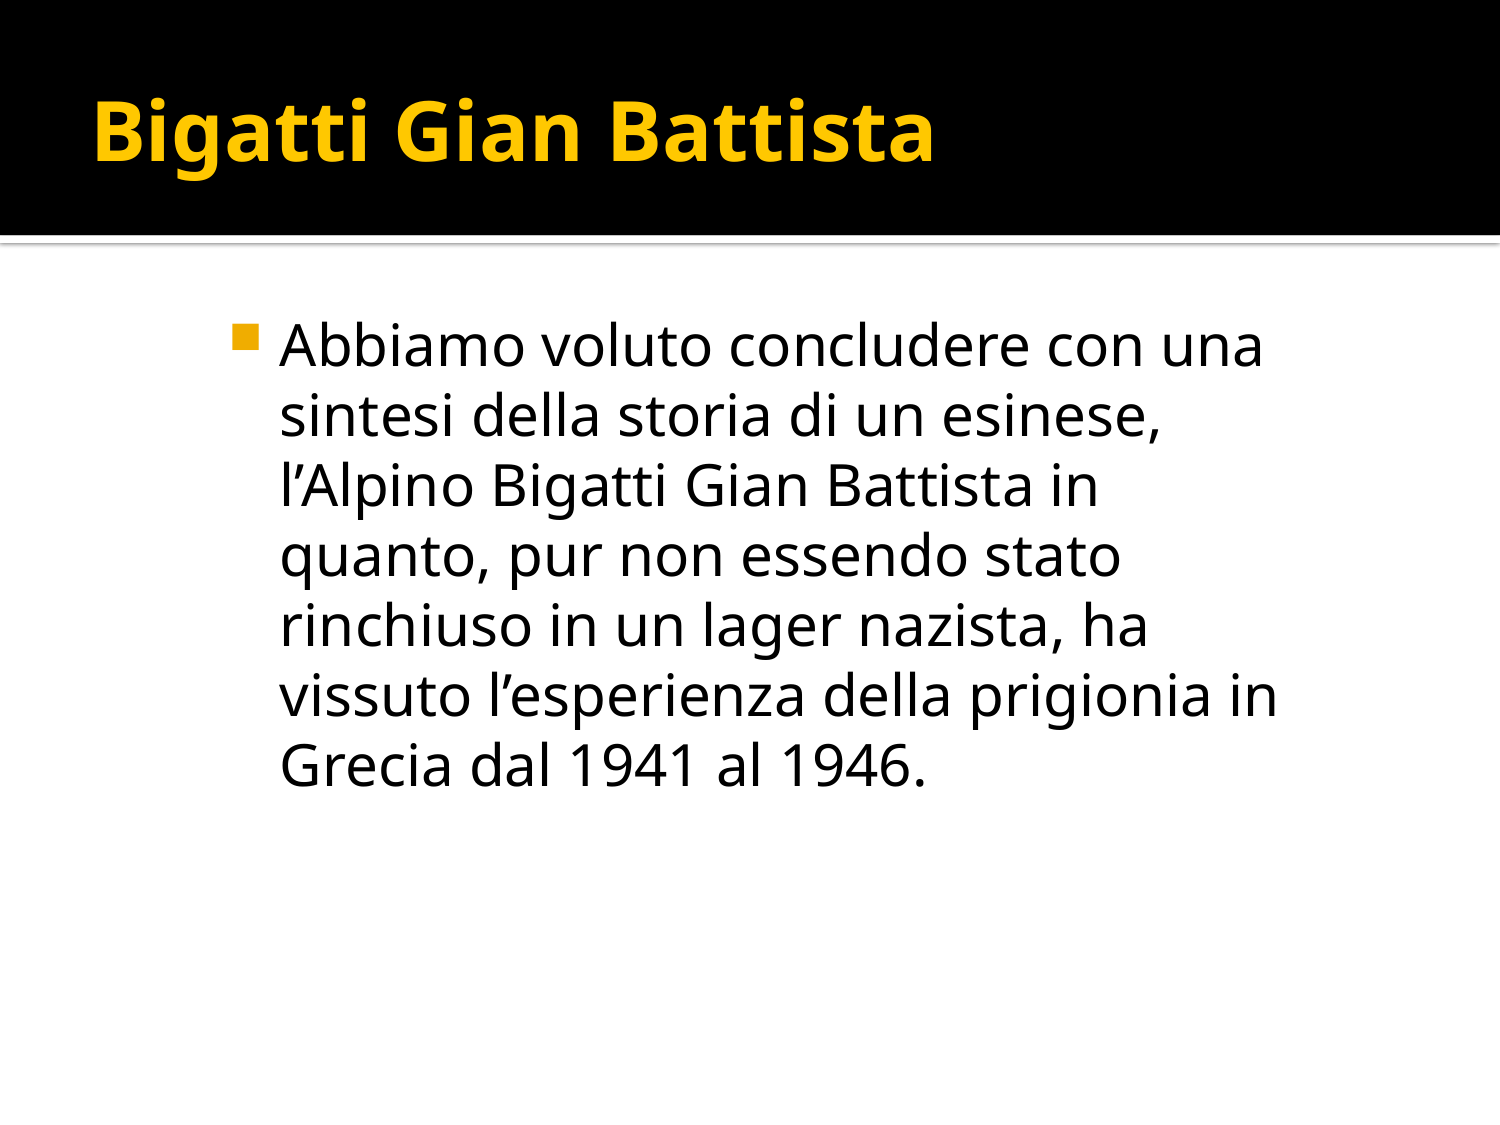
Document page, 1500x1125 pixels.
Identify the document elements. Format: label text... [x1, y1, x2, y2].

list Abbiamo voluto concludere con una sintesi della storia di un esinese, l’Alpino Bigatti Gian Battista in quanto, pur non essendo stato rinchiuso in un lager nazista, ha vissuto l’esperienza della prigionia in Grecia dal 1941 al 1946. [198, 292, 1301, 1053]
title Bigatti Gian Battista [75, 25, 1425, 231]
